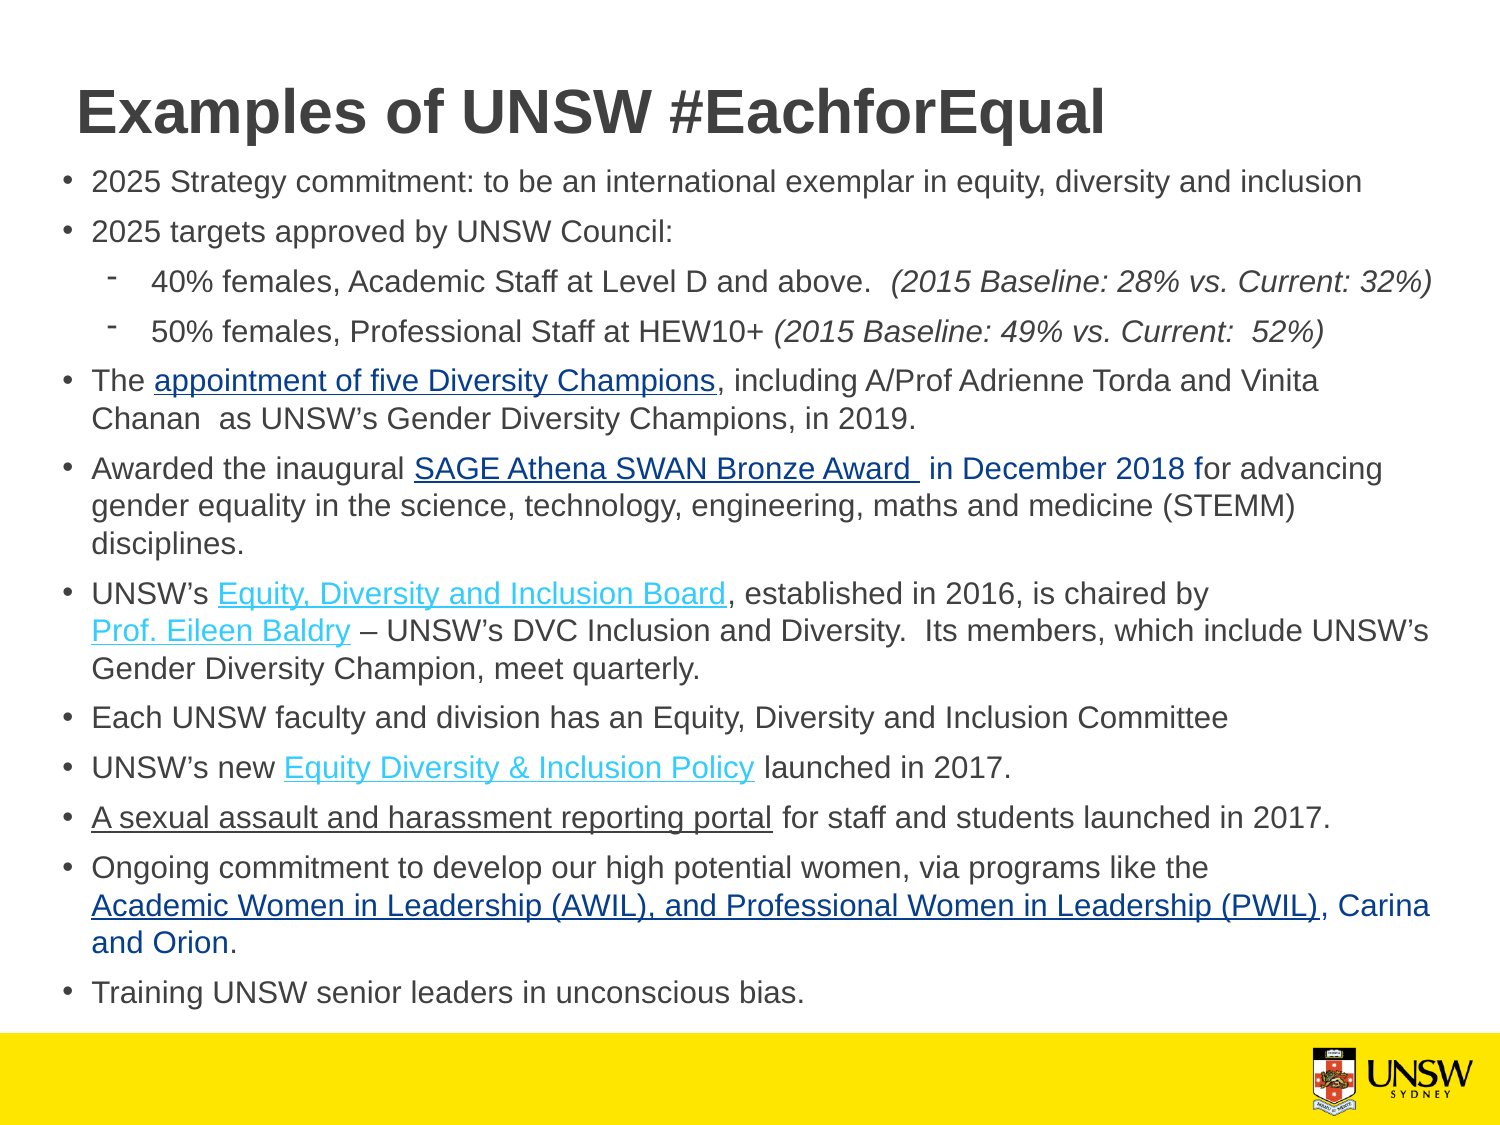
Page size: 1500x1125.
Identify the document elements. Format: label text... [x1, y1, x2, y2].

picture [0, 0, 1500, 1125]
list 2025 Strategy commitment: to be an international exemplar in equity, diversity and inclusion 2025 targets approved by UNSW Council: 40% females, Academic Staff at Level D and above. (2015 Baseline: 28% vs. Current: 32%) 50% females, Professional Staff at HEW10+ (2015 Baseline: 49% vs. Current: 52%) The appointment of five Diversity Champions, including A/Prof Adrienne Torda and Vinita Chanan as UNSW’s Gender Diversity Champions, in 2019. Awarded the inaugural SAGE Athena SWAN Bronze Award in December 2018 for advancing gender equality in the science, technology, engineering, maths and medicine (STEMM) disciplines. UNSW’s Equity, Diversity and Inclusion Board, established in 2016, is chaired by Prof. Eileen Baldry – UNSW’s DVC Inclusion and Diversity. Its members, which include UNSW’s Gender Diversity Champion, meet quarterly. Each UNSW faculty and division has an Equity, Diversity and Inclusion Committee UNSW’s new Equity Diversity & Inclusion Policy launched in 2017. A sexual assault and harassment reporting portal for staff and students launched in 2017. Ongoing commitment to develop our high potential women, via programs like the Academic Women in Leadership (AWIL), and Professional Women in Leadership (PWIL), Carina and Orion. Training UNSW senior leaders in unconscious bias. [62, 160, 1438, 905]
title Examples of UNSW #EachforEqual [76, 71, 1424, 147]
